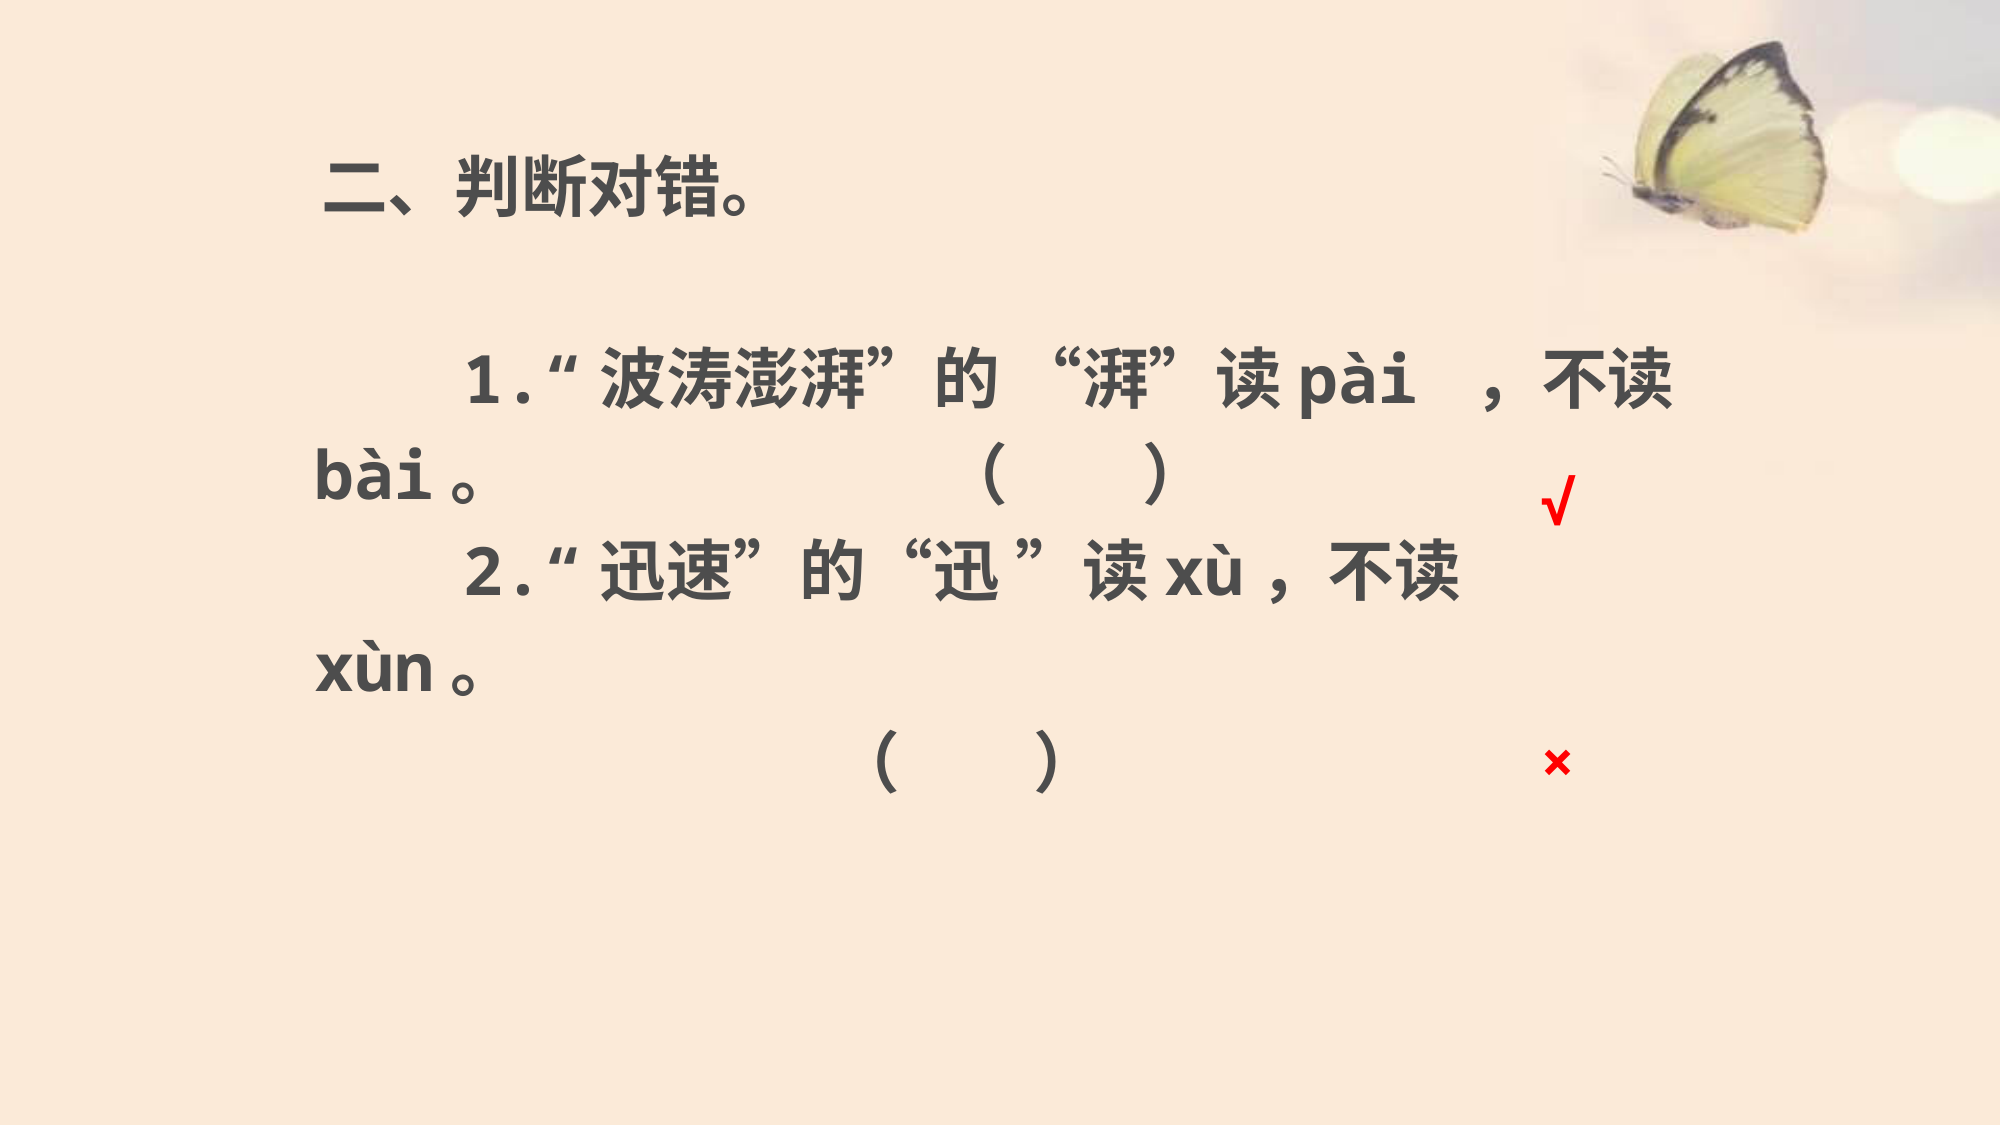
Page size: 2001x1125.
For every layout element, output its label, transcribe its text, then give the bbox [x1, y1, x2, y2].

picture [0, 0, 2000, 1125]
text_box × [1529, 720, 1587, 802]
text_box 二、判断对错。 [306, 137, 804, 232]
text_box √ [1529, 461, 1587, 543]
text_box 1.“波涛澎湃”的 “湃”读pài ，不读bài。 （ ） 2.“迅速”的“迅 ”读xù，不读xùn。 （ ） [303, 315, 1690, 806]
